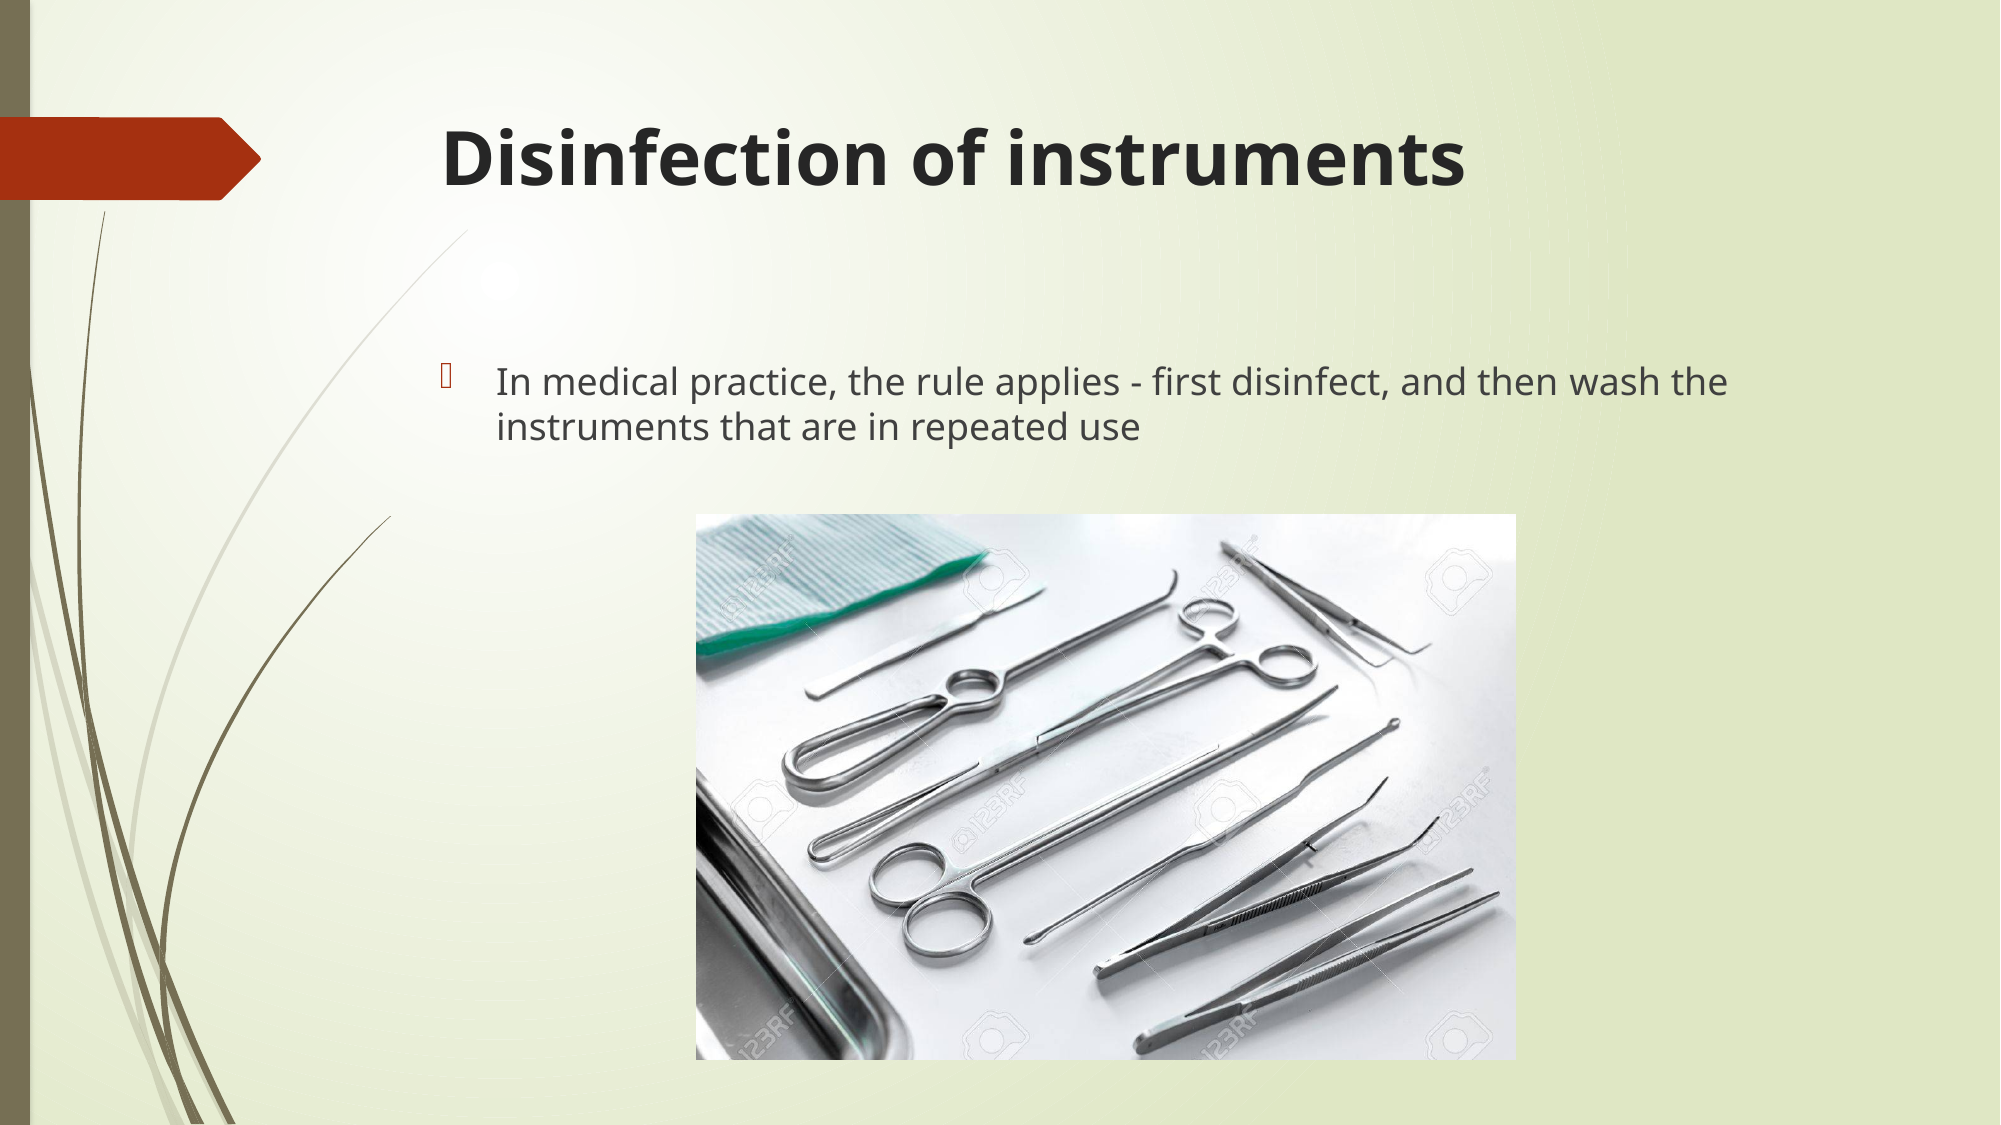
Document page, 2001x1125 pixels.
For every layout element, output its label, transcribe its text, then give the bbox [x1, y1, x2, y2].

picture [696, 514, 1516, 1061]
list In medical practice, the rule applies - first disinfect, and then wash the instruments that are in repeated use [424, 350, 1888, 970]
title Disinfection of instruments [425, 102, 1888, 313]
